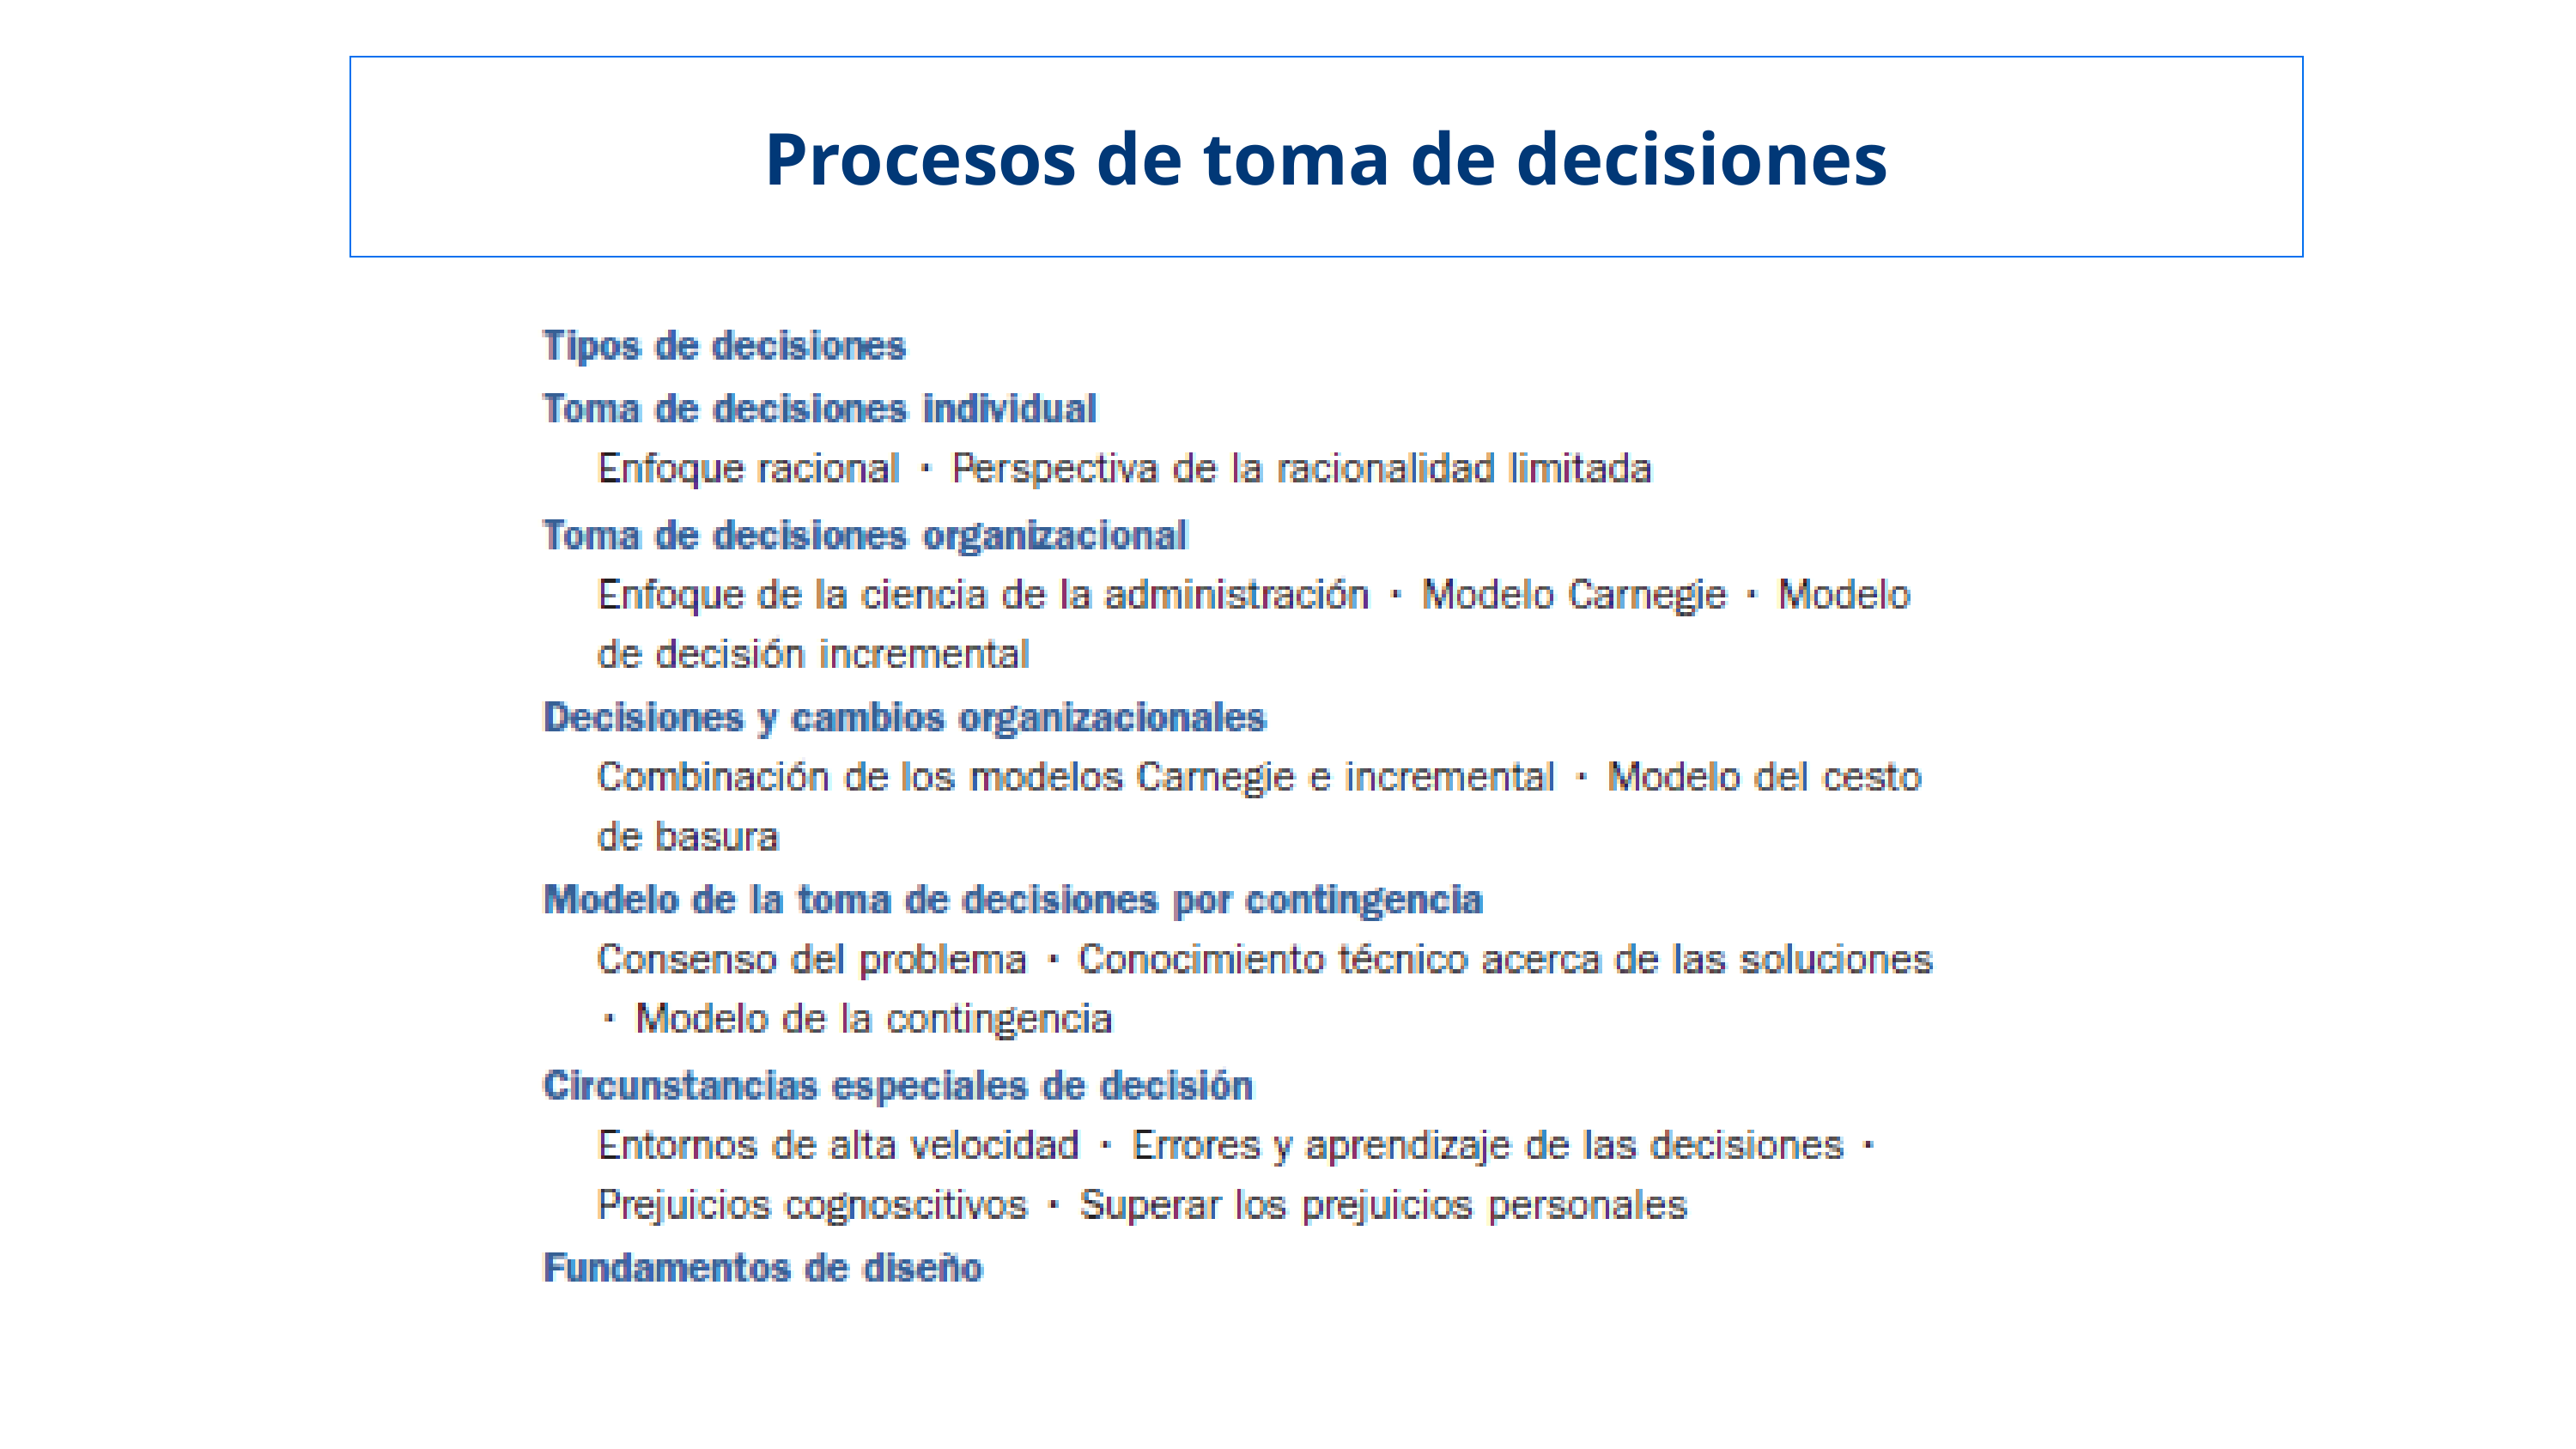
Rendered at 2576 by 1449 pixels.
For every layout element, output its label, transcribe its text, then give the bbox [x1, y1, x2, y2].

picture [505, 318, 2071, 1308]
text_box Procesos de toma de decisiones [349, 56, 2303, 257]
